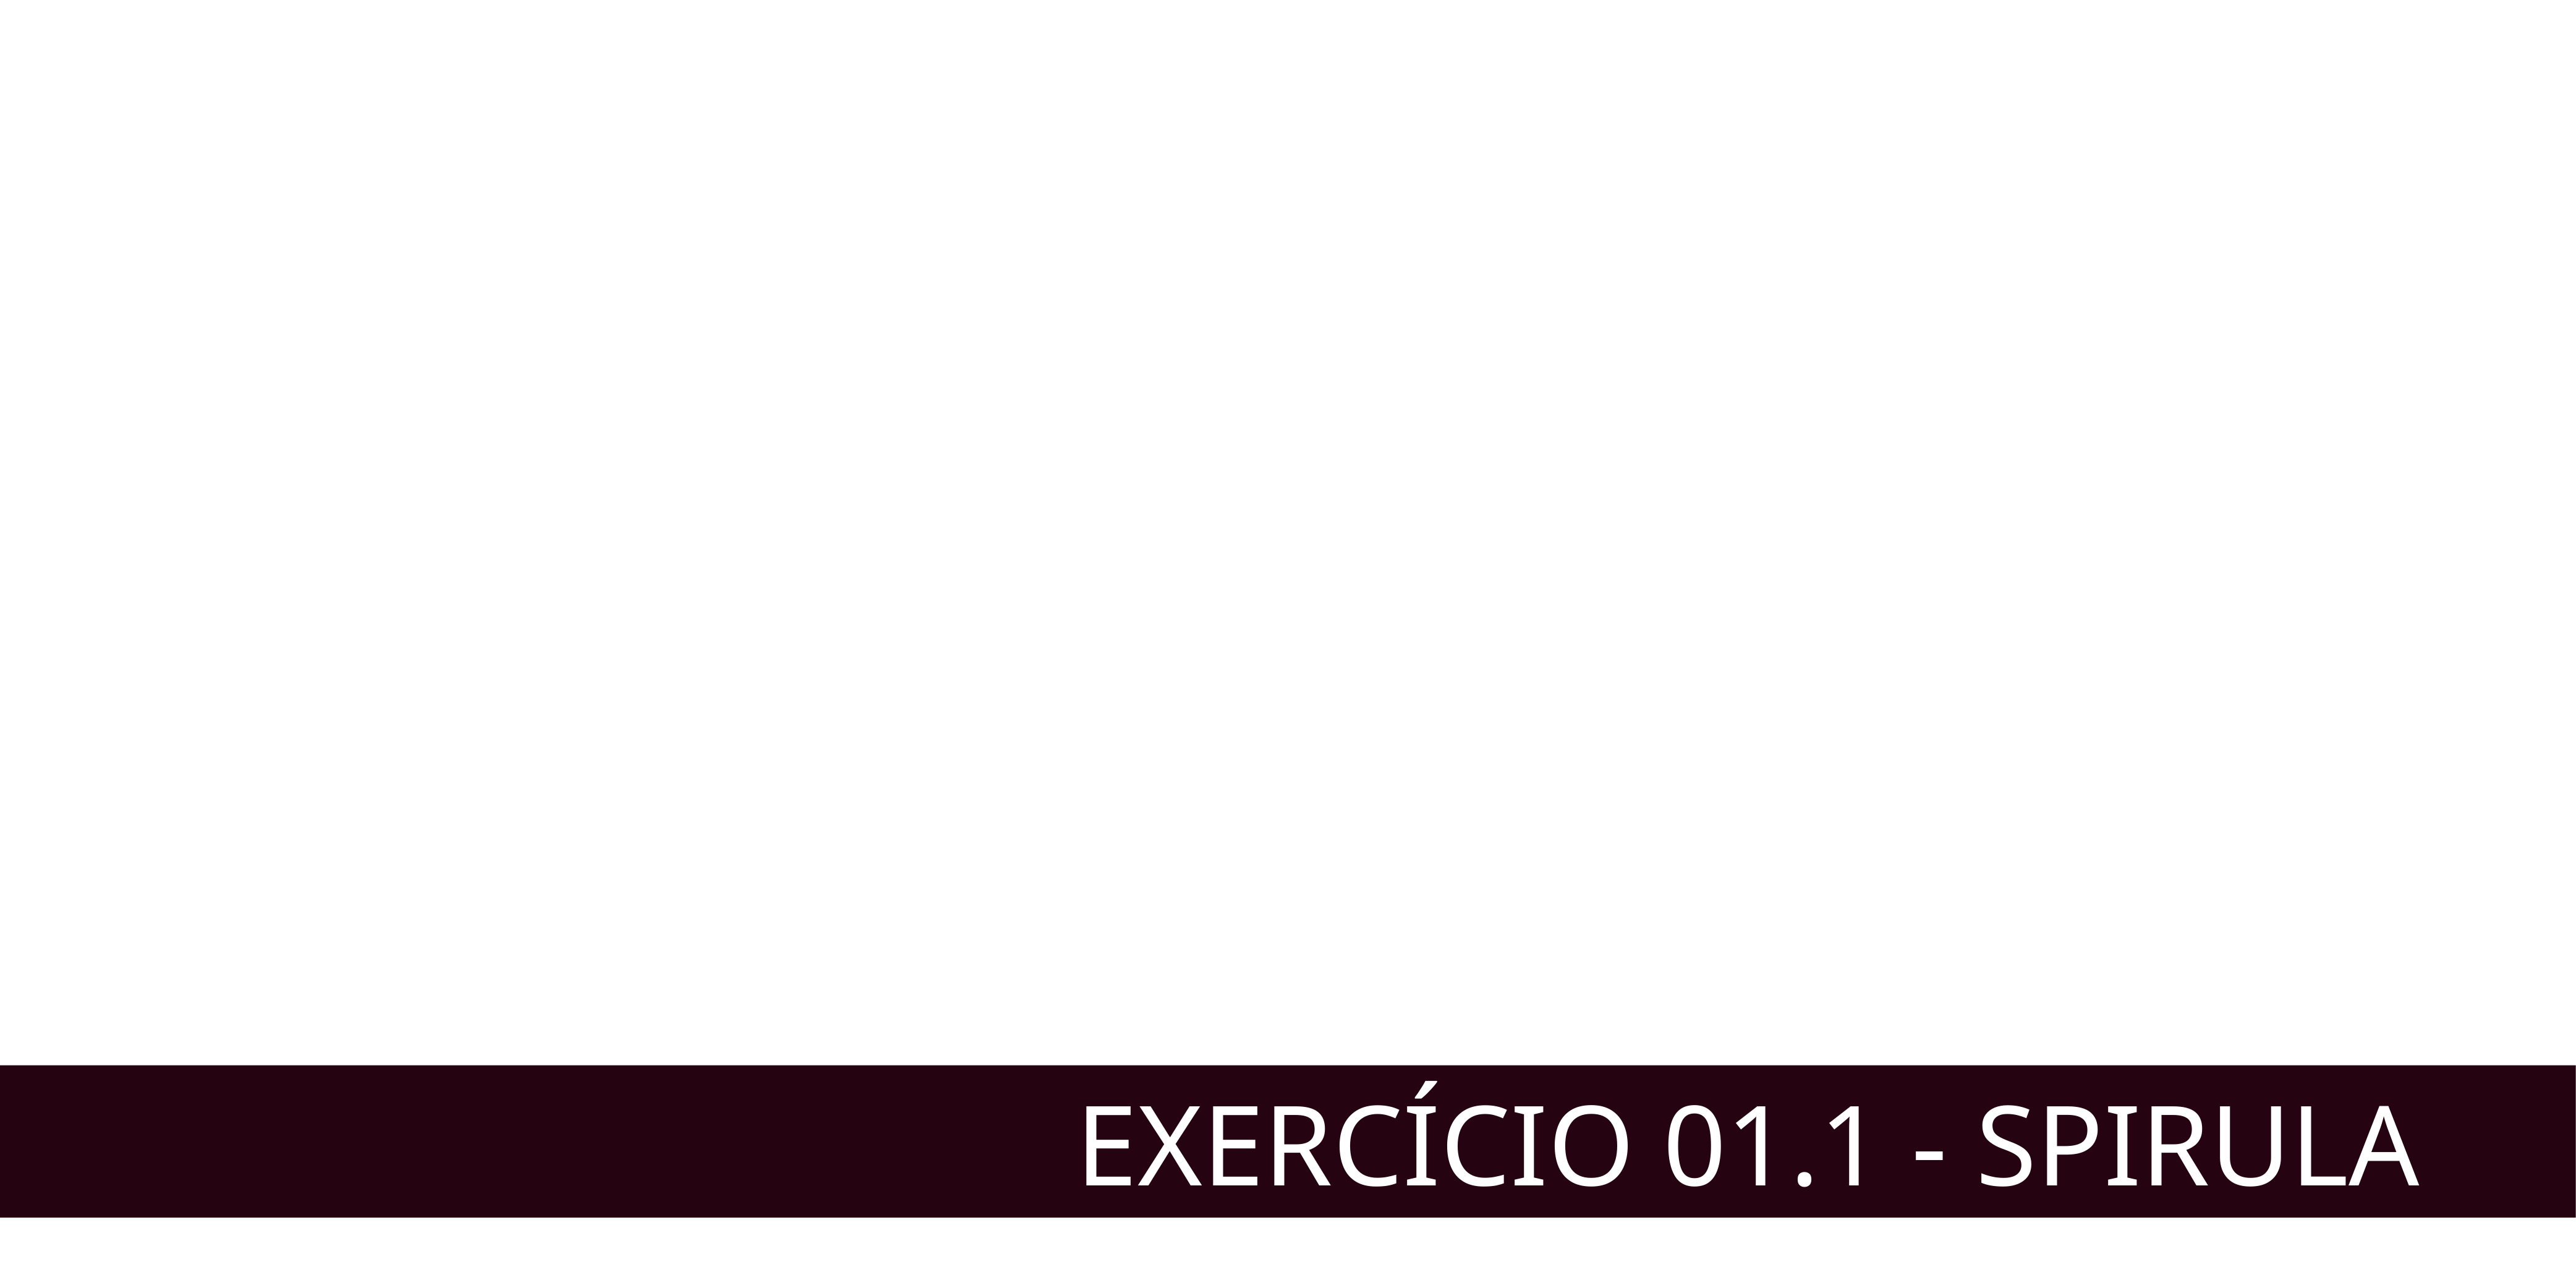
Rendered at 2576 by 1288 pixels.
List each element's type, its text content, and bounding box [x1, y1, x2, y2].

text_box EXERCÍCIO 01.1 - SPIRULA [195, 1068, 2457, 1215]
text_box [0, 1065, 2576, 1218]
